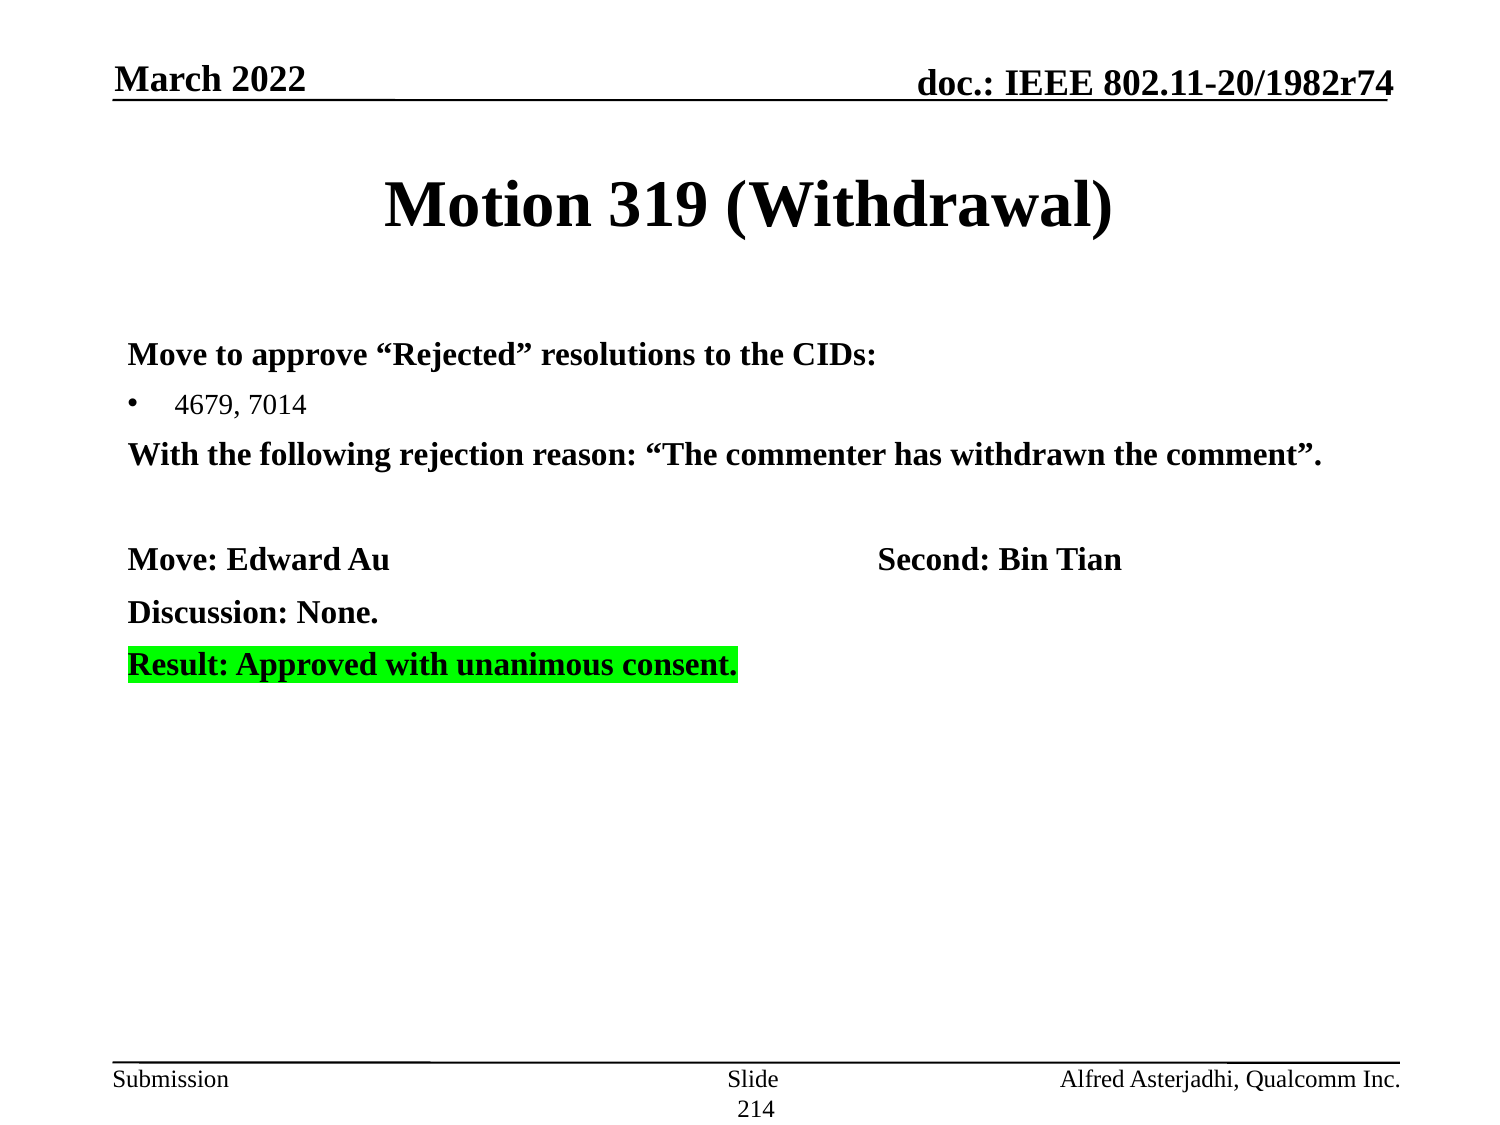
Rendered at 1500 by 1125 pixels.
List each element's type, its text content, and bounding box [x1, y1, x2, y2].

slide_number Slide 214 [712, 1061, 800, 1123]
footer Alfred Asterjadhi, Qualcomm Inc. [878, 1061, 1402, 1093]
list Move to approve “Rejected” resolutions to the CIDs: 4679, 7014 With the following rejection reason: “The commenter has withdrawn the comment”. Move: Edward Au Second: Bin Tian Discussion: None. Result: Approved with unanimous consent. [112, 324, 1388, 1063]
title Motion 319 (Withdrawal) [112, 112, 1388, 288]
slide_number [114, 54, 423, 100]
